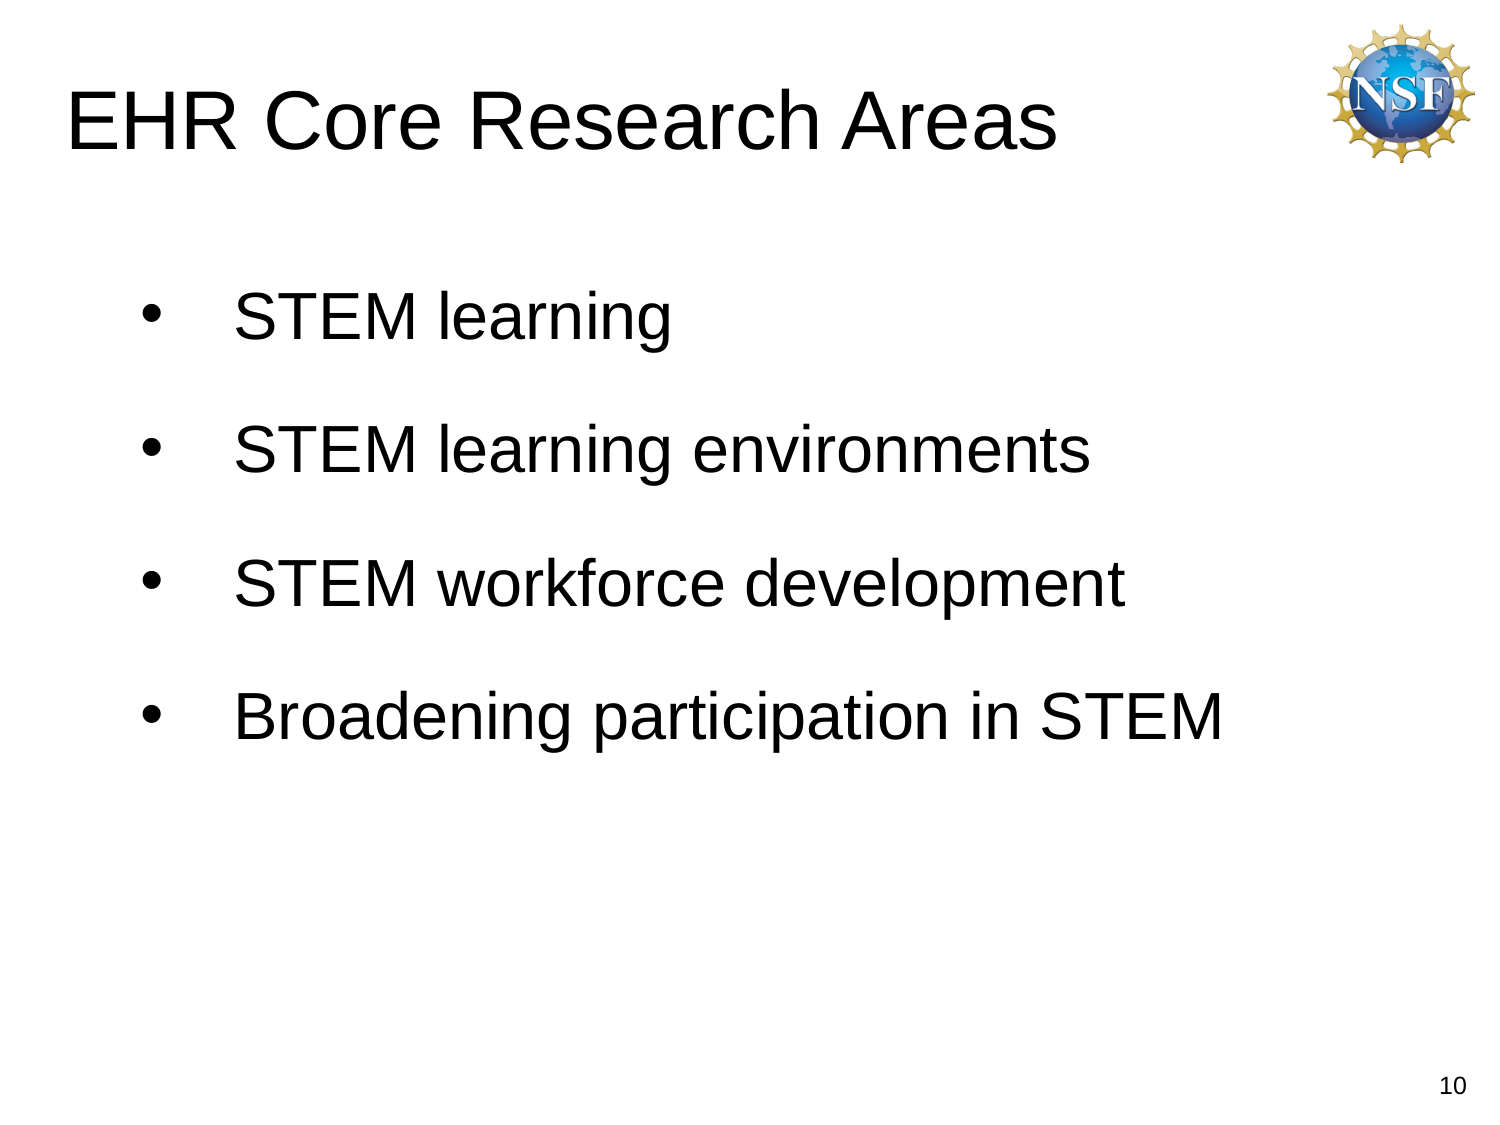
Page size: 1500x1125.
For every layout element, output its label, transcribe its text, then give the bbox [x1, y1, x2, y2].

title EHR Core Research Areas [50, 45, 1288, 188]
picture [1327, 24, 1475, 163]
list STEM learning STEM learning environments STEM workforce development Broadening participation in STEM [87, 224, 1450, 1050]
